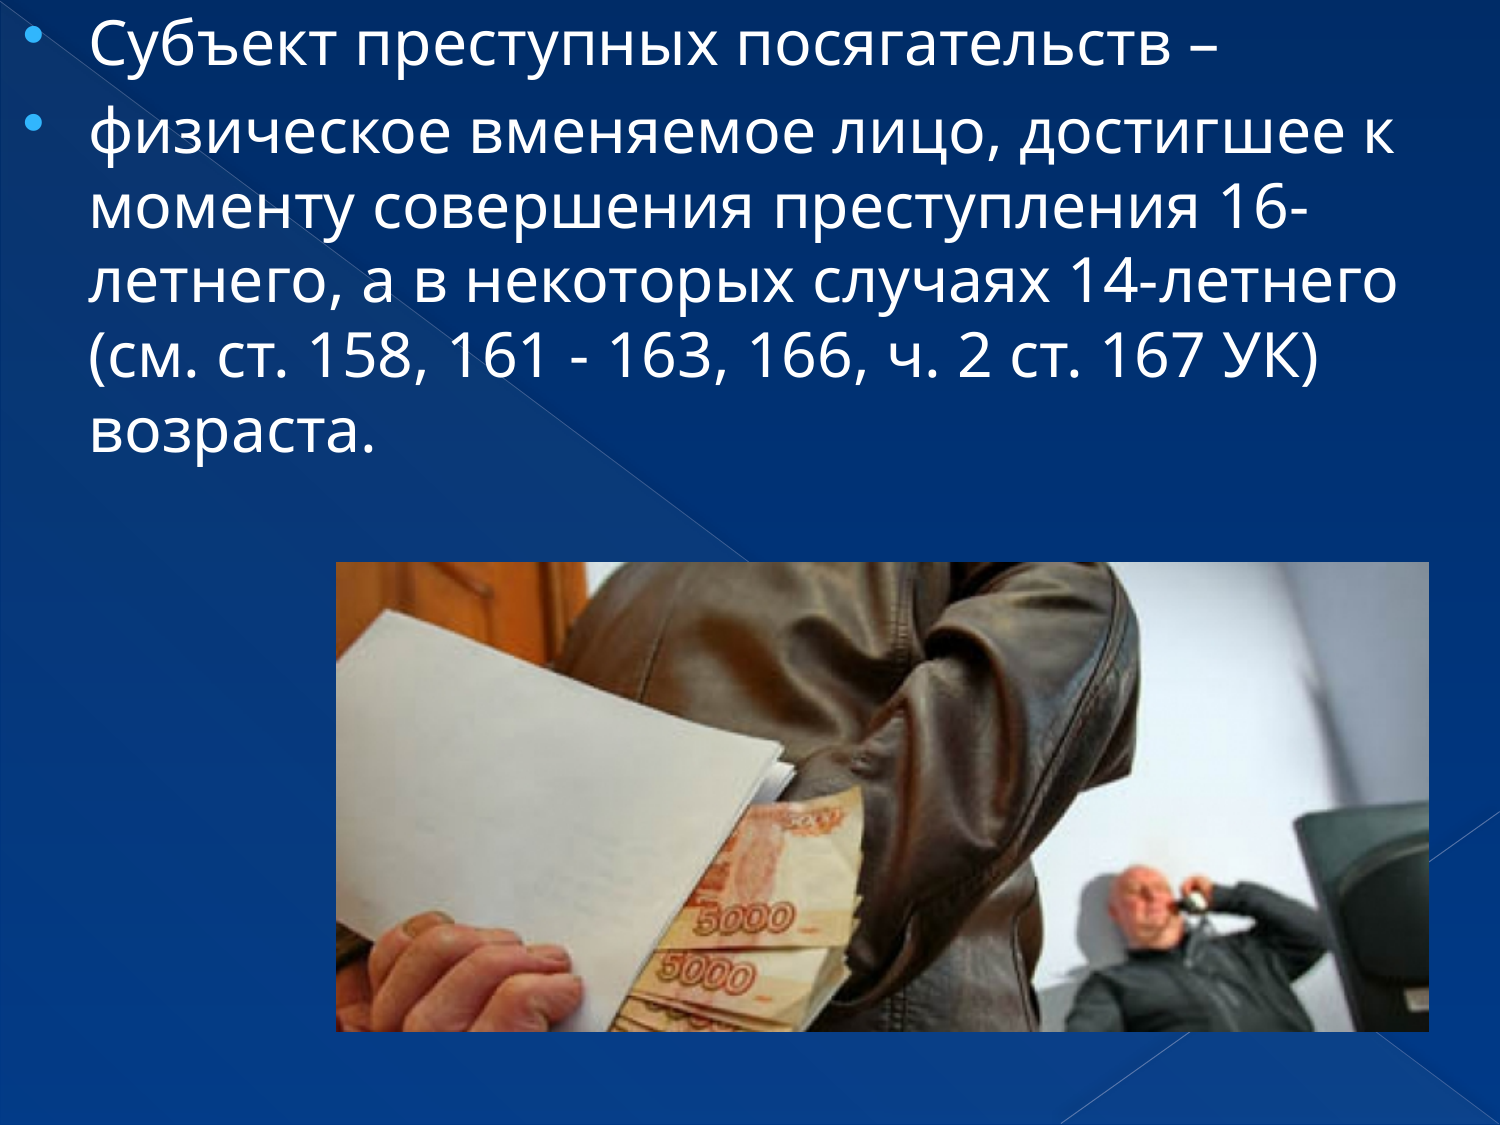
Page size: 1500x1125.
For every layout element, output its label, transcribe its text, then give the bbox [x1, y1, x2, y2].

list Субъект преступных посягательств – физическое вменяемое лицо, достигшее к моменту совершения преступления 16-летнего, а в некоторых случаях 14-летнего (см. ст. 158, 161 - 163, 166, ч. 2 ст. 167 УК) возраста. [0, 0, 1500, 746]
picture [336, 562, 1429, 1032]
